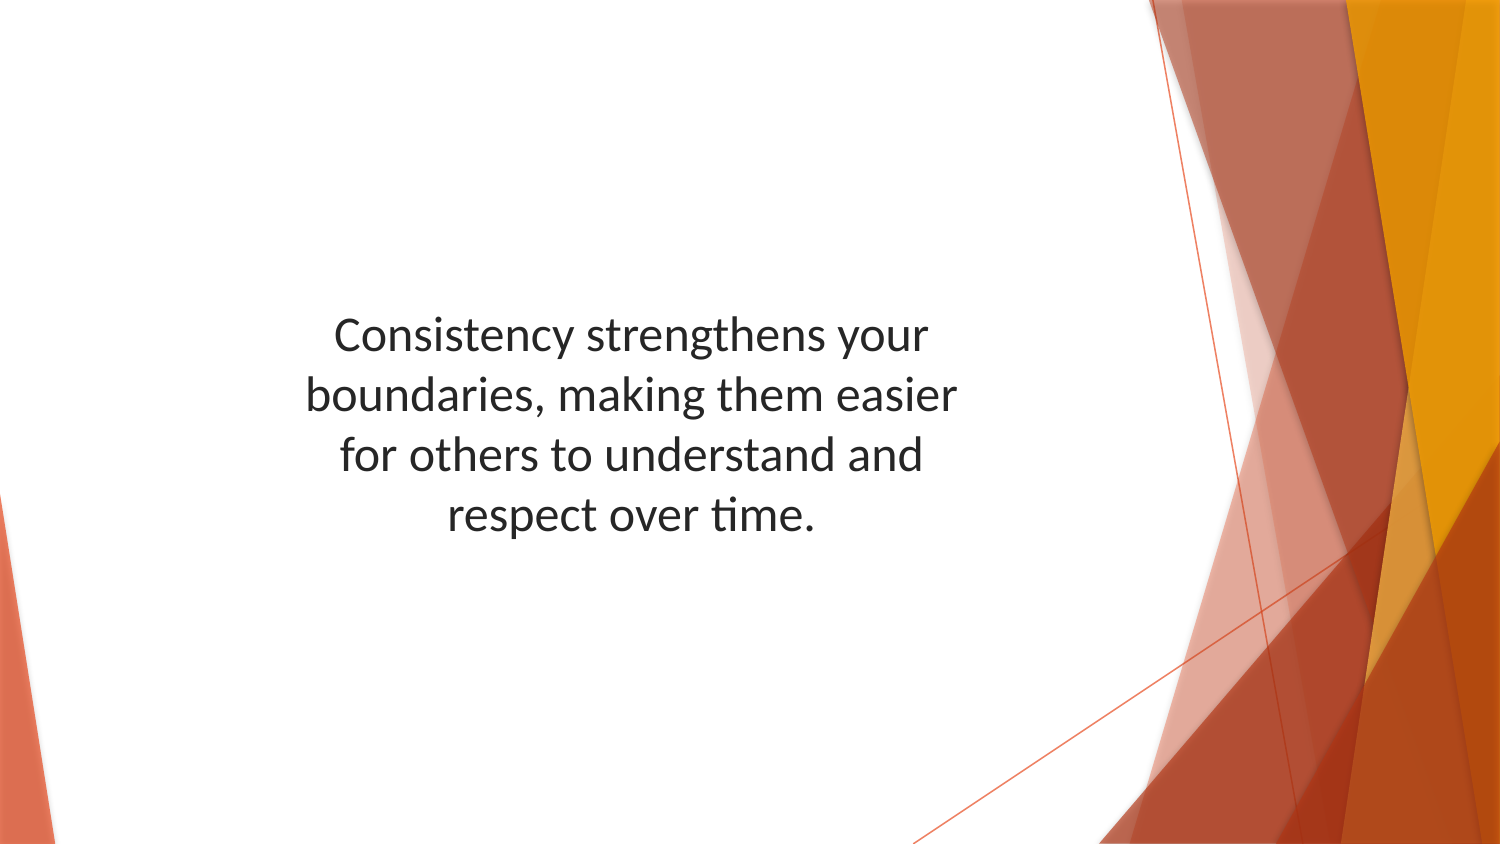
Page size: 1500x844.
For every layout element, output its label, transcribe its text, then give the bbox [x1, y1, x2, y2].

list Consistency strengthens your boundaries, making them easier for others to understand and respect over time. [277, 197, 987, 647]
